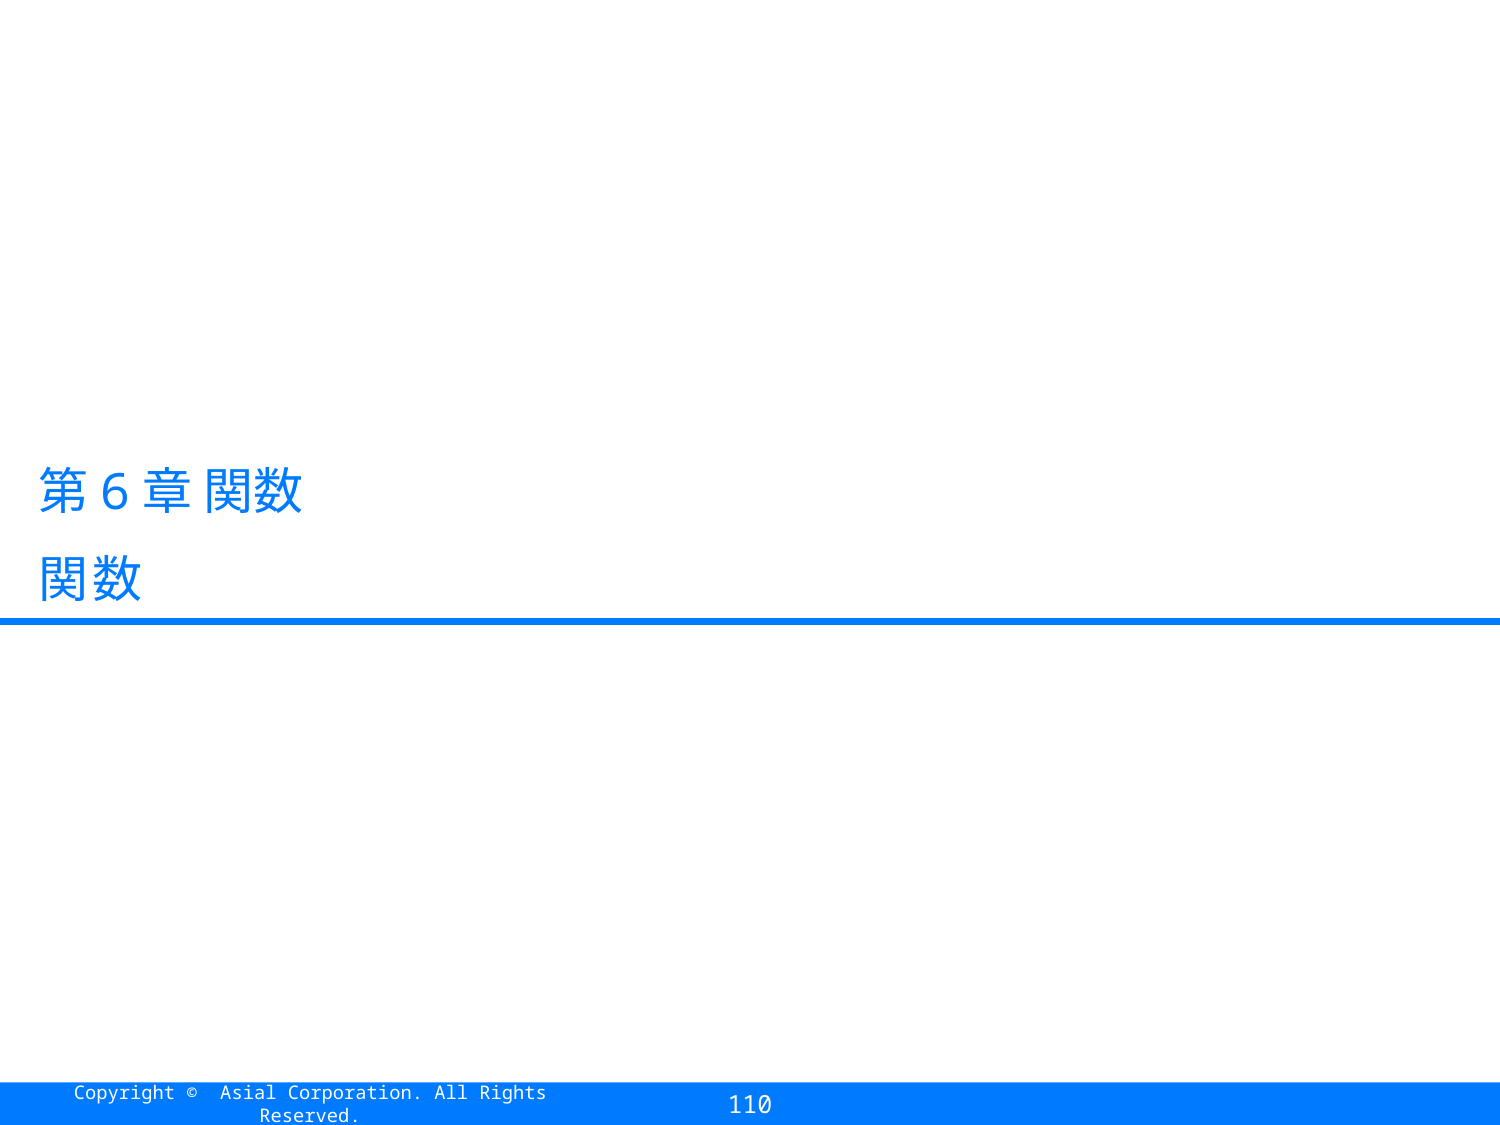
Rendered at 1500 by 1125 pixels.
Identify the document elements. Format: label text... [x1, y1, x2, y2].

slide_number 110 [581, 1075, 919, 1125]
title 関数 [23, 538, 1500, 616]
list 第6章 関数 [23, 444, 1500, 536]
